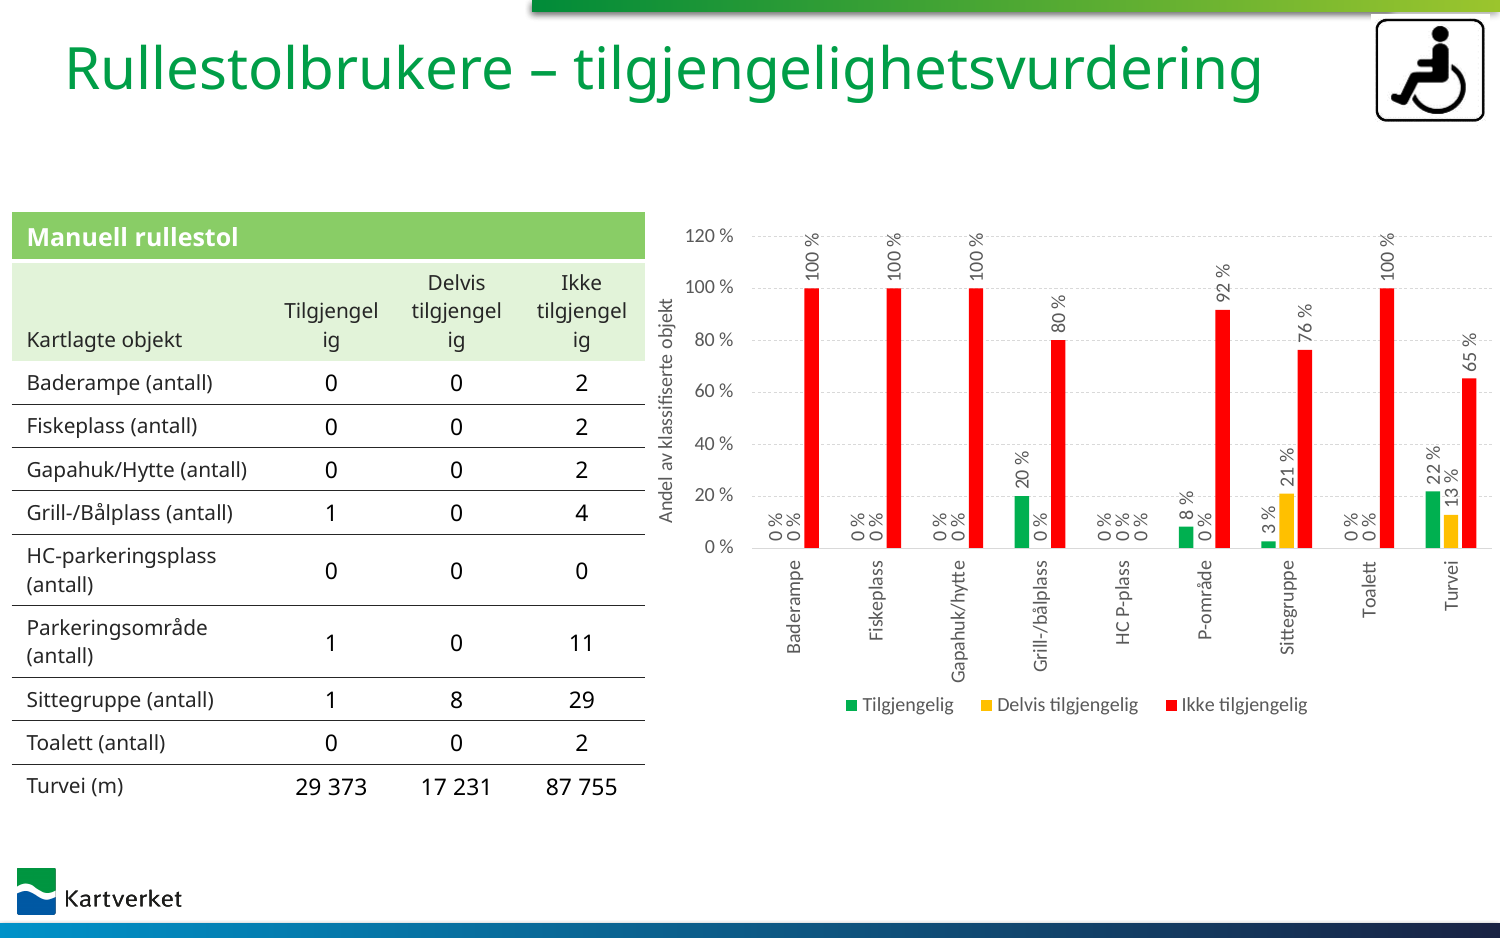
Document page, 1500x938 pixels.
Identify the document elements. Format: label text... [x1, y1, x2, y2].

table_cell 2 [519, 361, 638, 404]
table_cell 0 [394, 361, 519, 404]
table_cell Ikke tilgjengelig [519, 263, 638, 361]
table_cell Turvei (m) [12, 765, 269, 807]
table_cell 0 [269, 361, 394, 404]
table_cell 2 [519, 405, 638, 447]
table_cell 0 [394, 448, 519, 490]
table_cell Tilgjengelig [269, 263, 394, 361]
table_cell 8 [394, 678, 519, 720]
table_cell 17 231 [394, 765, 519, 807]
table_cell 2 [519, 448, 638, 490]
picture [1371, 13, 1491, 127]
table_header Manuell rullestol [12, 212, 645, 259]
table_cell 11 [519, 606, 638, 677]
table_cell Toalett (antall) [12, 721, 269, 764]
table_cell 0 [394, 405, 519, 447]
table_cell 0 [394, 535, 519, 605]
table_cell 0 [394, 721, 519, 764]
table_cell 0 [394, 491, 519, 534]
table_cell 0 [269, 448, 394, 490]
table_cell 29 373 [269, 765, 394, 807]
table_cell Delvis tilgjengelig [394, 263, 519, 361]
table_cell Gapahuk/Hytte (antall) [12, 448, 269, 490]
table_cell 0 [519, 535, 638, 605]
table_cell 0 [269, 721, 394, 764]
table_cell 0 [394, 606, 519, 677]
table_cell Kartlagte objekt [12, 263, 269, 361]
picture [643, 218, 1500, 728]
table_cell 0 [269, 535, 394, 605]
table_cell Grill-/Bålplass (antall) [12, 491, 269, 534]
table_cell 4 [519, 491, 638, 534]
table_cell 0 [269, 405, 394, 447]
table_cell 29 [519, 678, 638, 720]
table_cell 1 [269, 678, 394, 720]
table_cell 1 [269, 491, 394, 534]
table_cell 1 [269, 606, 394, 677]
table_cell Parkeringsområde (antall) [12, 606, 269, 677]
table_cell 2 [519, 721, 645, 764]
table_cell Fiskeplass (antall) [12, 405, 269, 447]
table_cell 87 755 [519, 765, 645, 807]
table_cell Baderampe (antall) [12, 361, 269, 404]
text_box Rullestolbrukere – tilgjengelighetsvurdering [49, 12, 1372, 109]
table_cell HC-parkeringsplass (antall) [12, 535, 269, 605]
table_cell Sittegruppe (antall) [12, 678, 269, 720]
